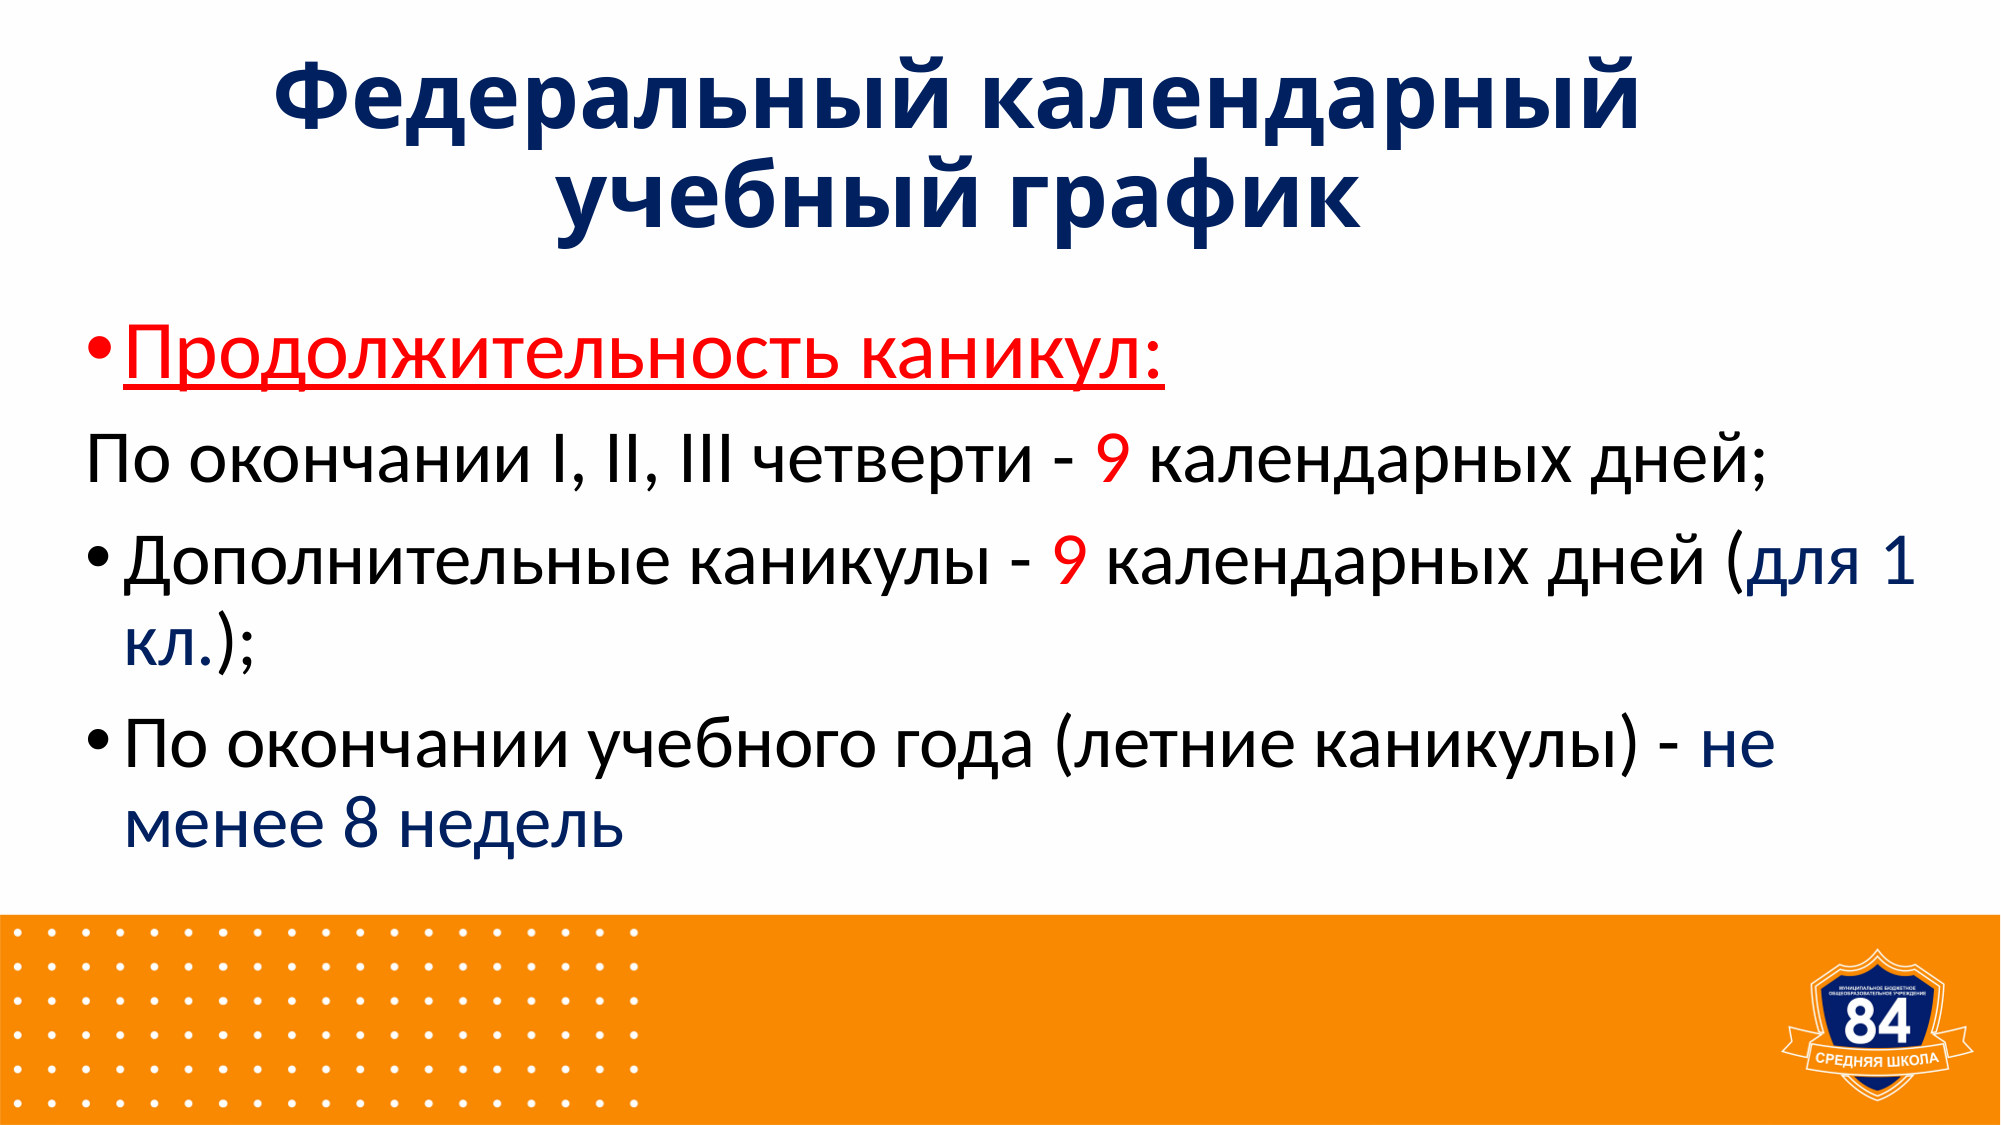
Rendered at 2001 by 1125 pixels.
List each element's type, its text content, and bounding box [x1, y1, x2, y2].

list Продолжительность каникул: По окончании I, II, III четверти - 9 календарных дней; Дополнительные каникулы - 9 календарных дней (для 1 кл.); По окончании учебного года (летние каникулы) - не менее 8 недель [70, 299, 1945, 1106]
picture [0, 0, 2001, 1125]
title Федеральный календарный учебный график [55, 19, 1863, 278]
